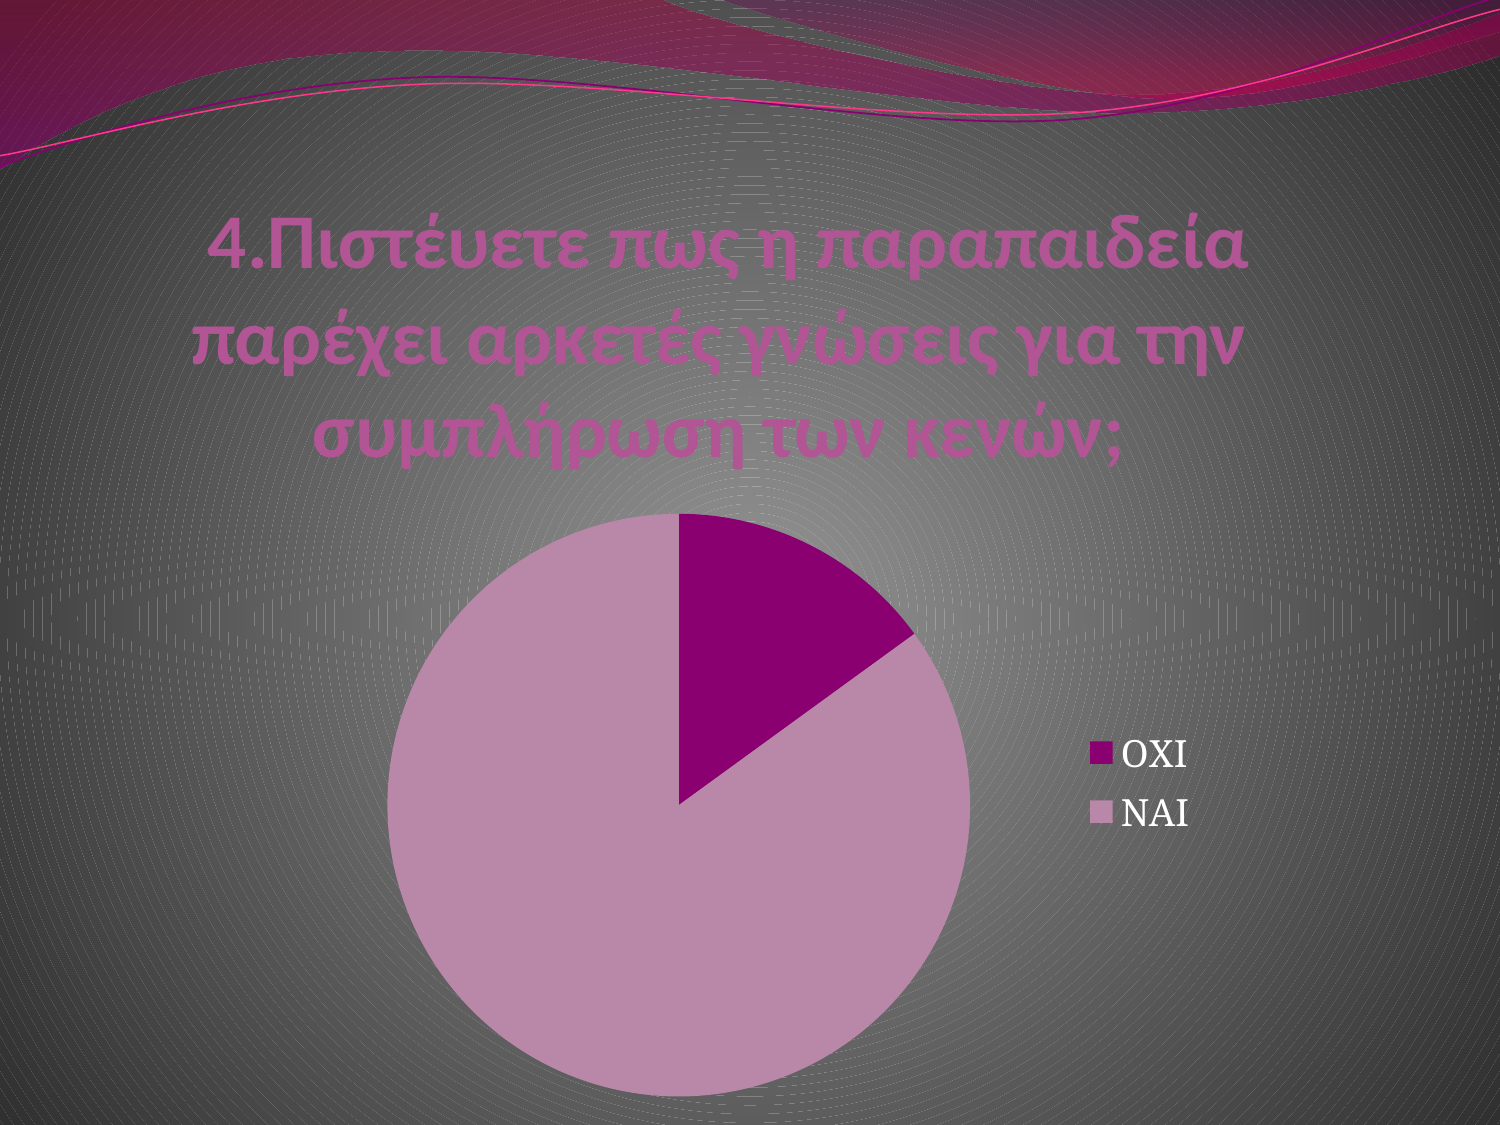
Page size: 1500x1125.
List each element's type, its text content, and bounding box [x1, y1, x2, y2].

chart [241, 467, 1215, 1097]
title 4.Πιστέυετε πως η παραπαιδεία παρέχει αρκετές γνώσεις για την συμπλήρωση των κενών; [76, 172, 1365, 473]
